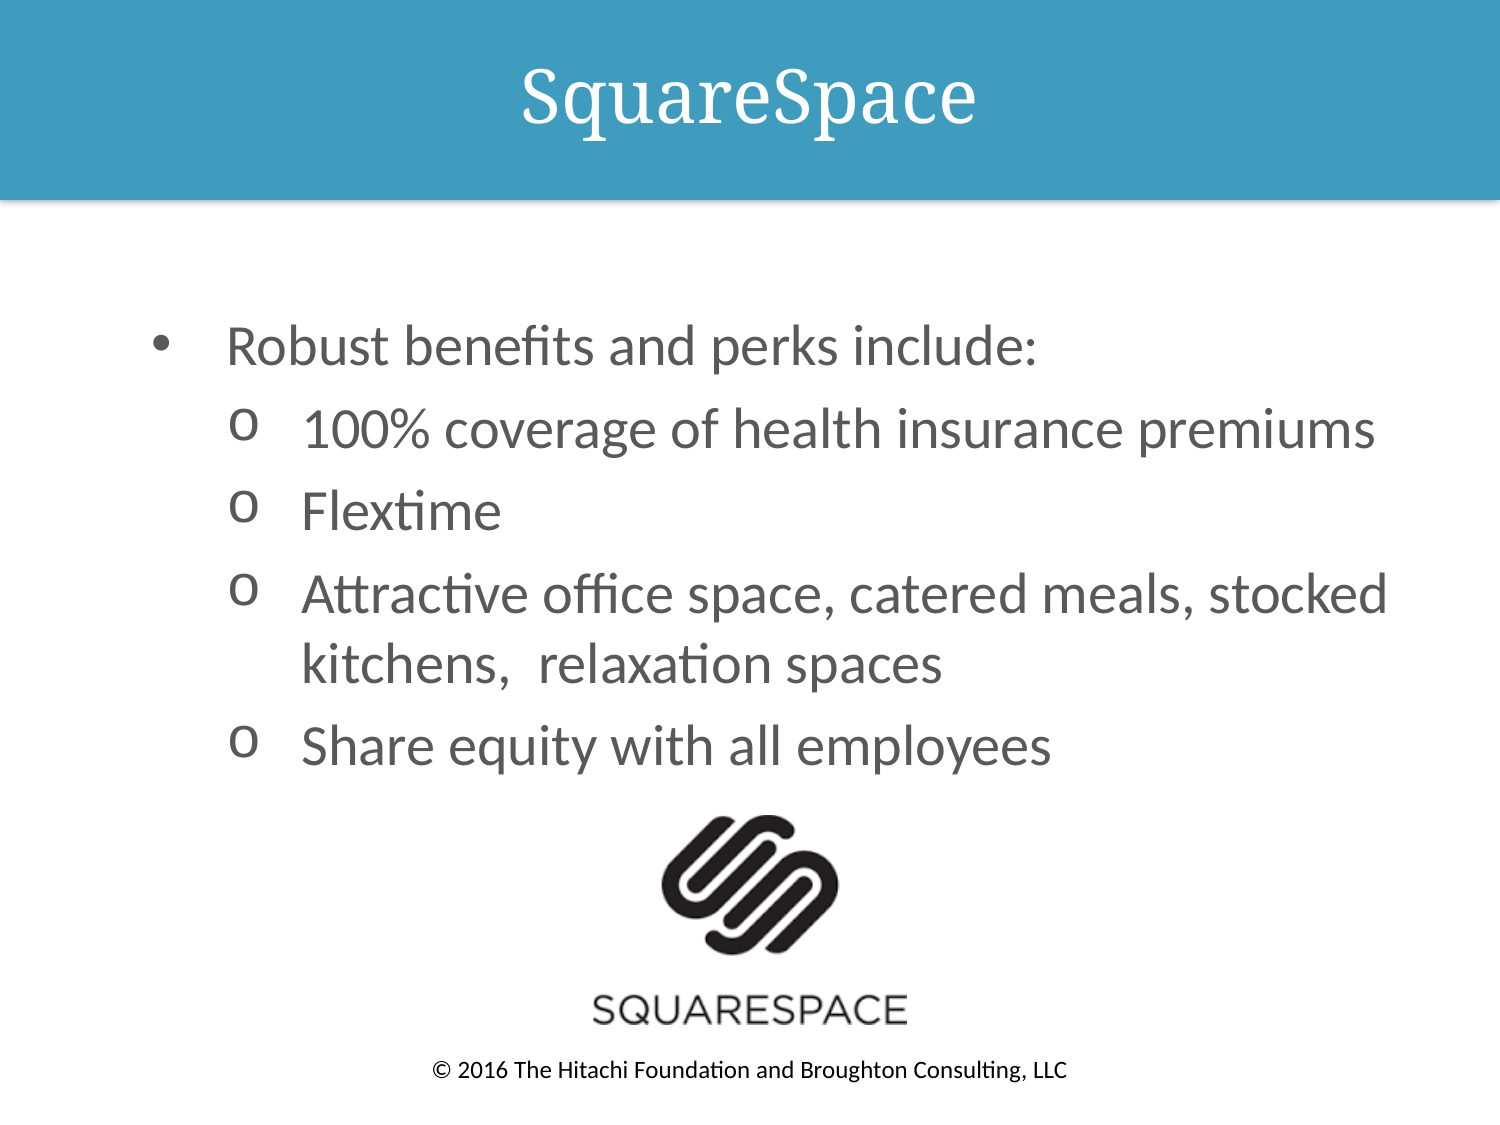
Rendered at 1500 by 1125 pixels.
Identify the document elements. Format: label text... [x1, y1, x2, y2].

text_box Robust benefits and perks include: 100% coverage of health insurance premiums Flextime Attractive office space, catered meals, stocked kitchens, relaxation spaces Share equity with all employees [61, 299, 1439, 785]
title SquareSpace [112, 24, 1388, 163]
picture [593, 815, 907, 1026]
